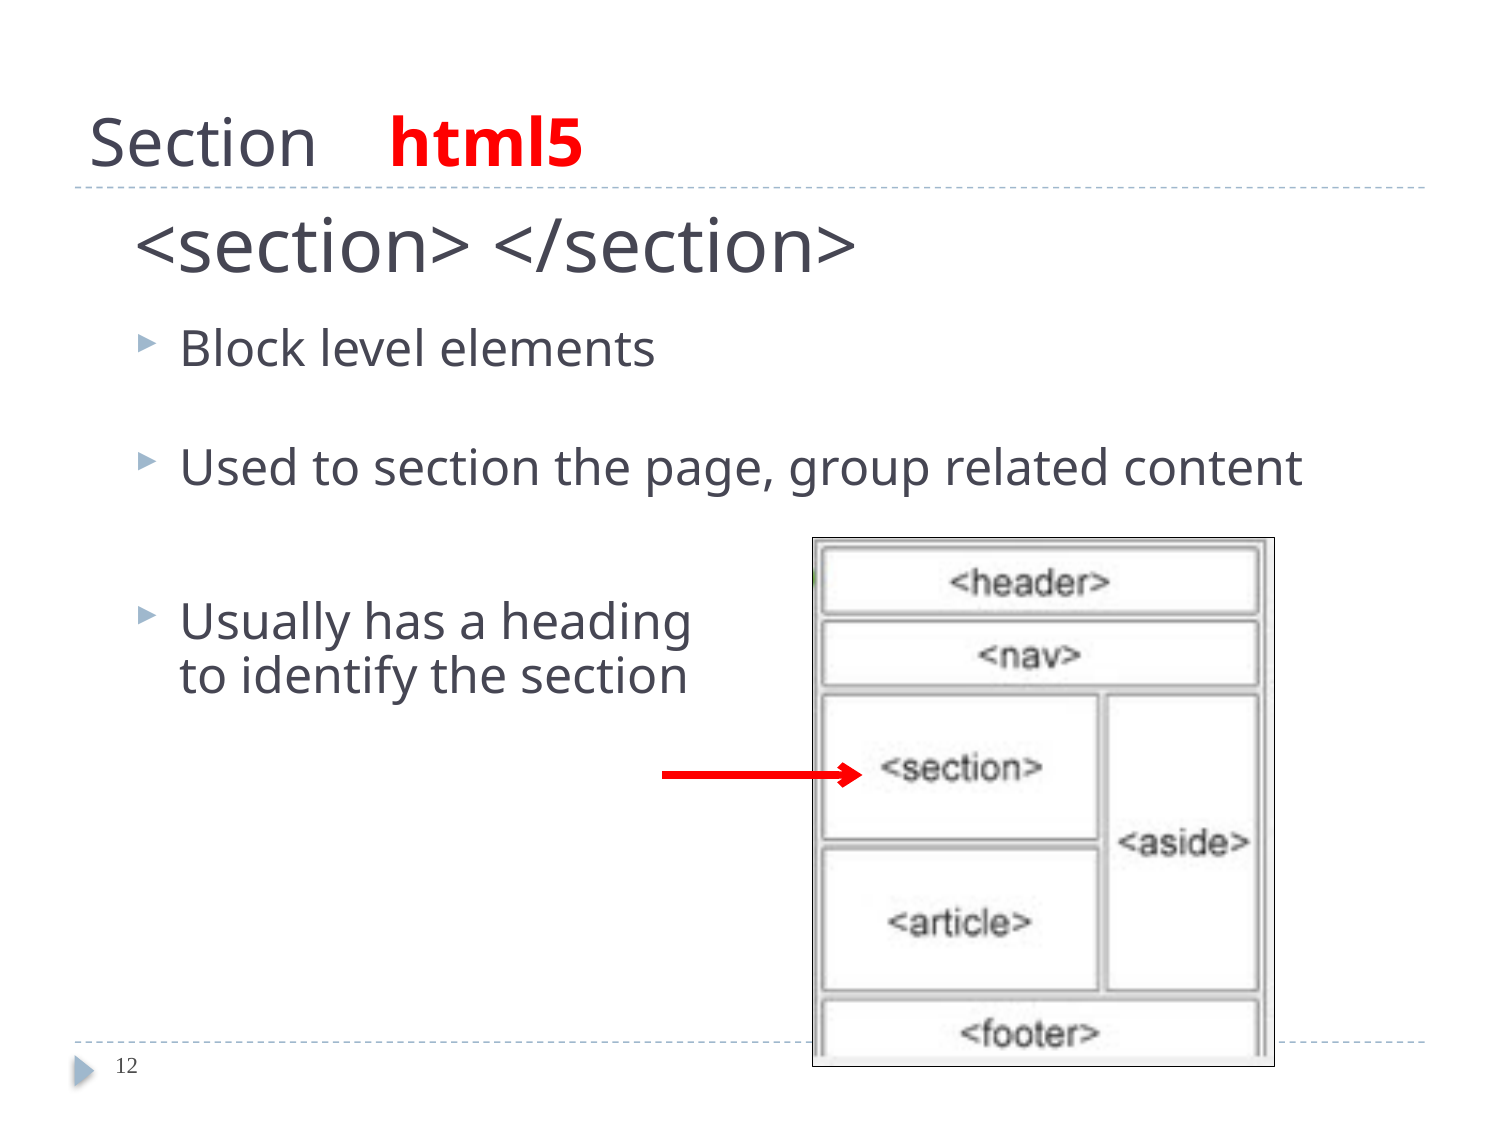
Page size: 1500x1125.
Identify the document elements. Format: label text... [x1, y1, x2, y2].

title Section html5 [75, 24, 1425, 188]
picture [812, 537, 1275, 1067]
list <section> </section> Block level elements Used to section the page, group related content Usually has a heading to identify the section [75, 200, 1425, 1010]
slide_number 12 [100, 1042, 426, 1103]
